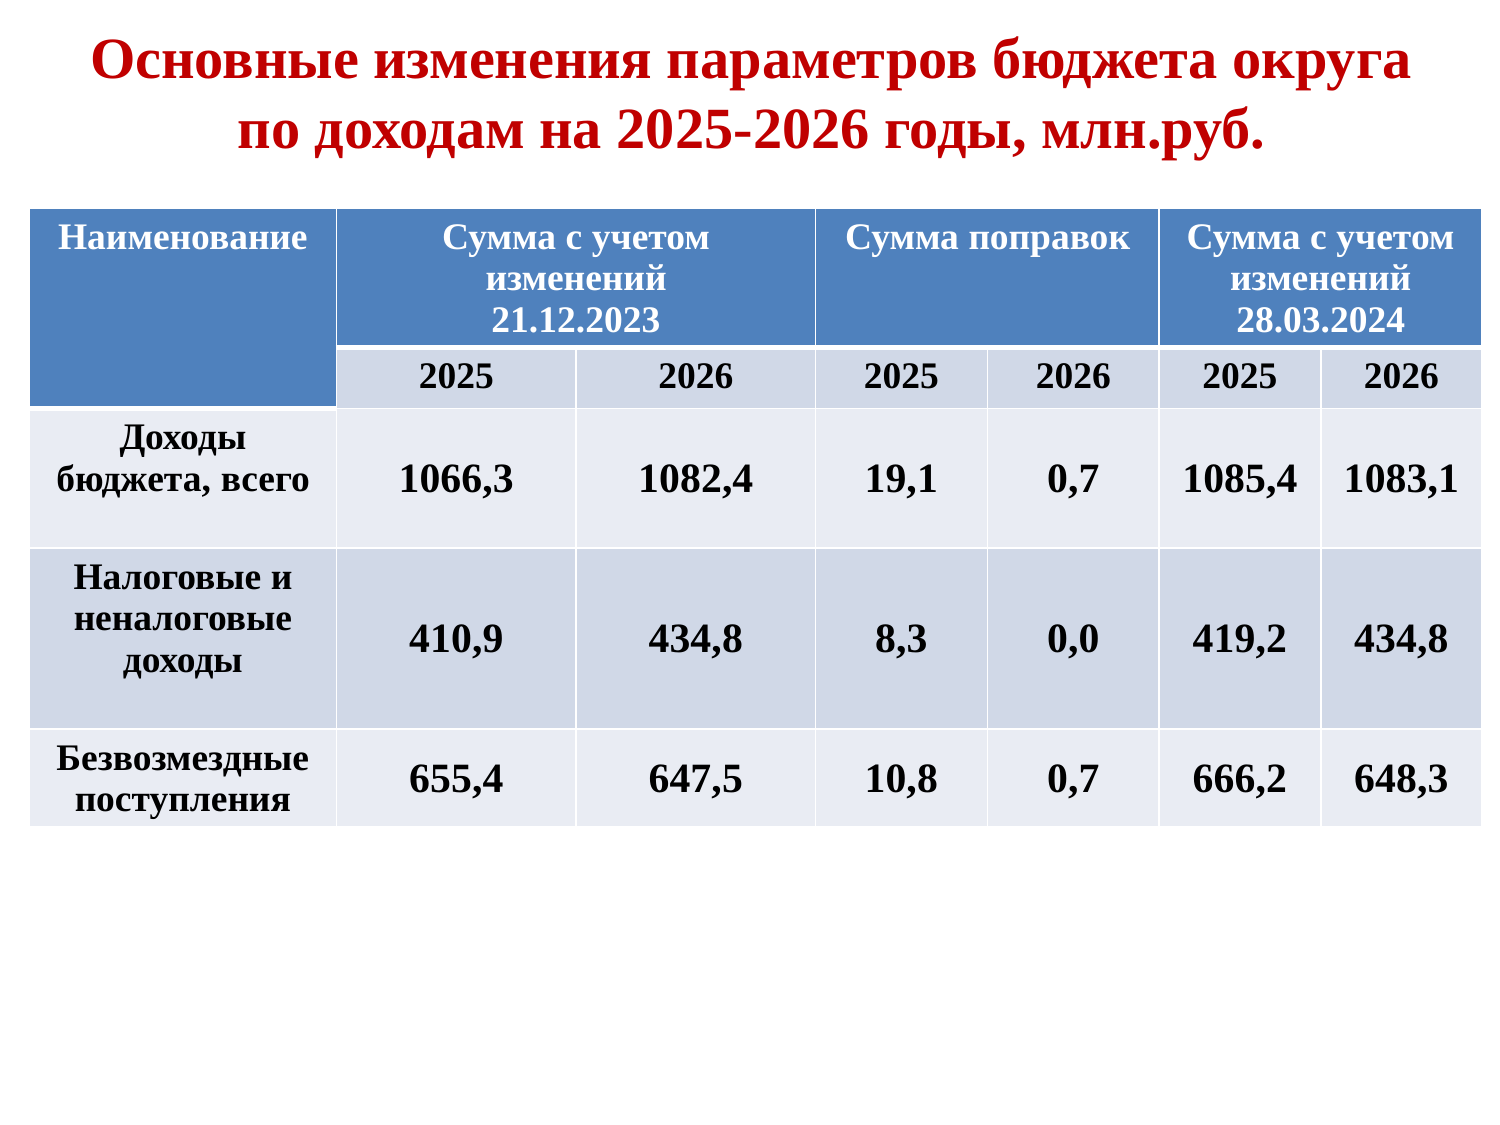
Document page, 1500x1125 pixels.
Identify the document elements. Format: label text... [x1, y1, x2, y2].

title Основные изменения параметров бюджета округа по доходам на 2025-2026 годы, млн.руб. [37, 24, 1466, 155]
table_cell 0,7 [988, 409, 1158, 547]
table_cell 1066,3 [337, 409, 575, 547]
table_cell 655,4 [337, 730, 575, 826]
table_cell 0,7 [988, 730, 1158, 826]
table_cell 410,9 [337, 549, 575, 728]
table_cell 0,0 [988, 549, 1158, 728]
table_cell 434,8 [577, 549, 815, 728]
table_cell 1082,4 [577, 409, 815, 547]
table_cell 419,2 [1160, 549, 1320, 728]
table_cell 10,8 [816, 730, 987, 826]
table_cell 647,5 [577, 730, 815, 826]
table_cell 19,1 [816, 409, 987, 547]
table_cell 1085,4 [1160, 409, 1320, 547]
table_cell 2026 [988, 350, 1158, 408]
table_cell Доходы бюджета, всего [30, 411, 336, 547]
table_cell 2025 [1160, 350, 1320, 408]
table_header Сумма с учетом изменений 21.12.2023 [337, 209, 815, 345]
table_header Наименование [30, 209, 336, 406]
table_cell 1083,1 [1322, 409, 1481, 547]
table_cell 2025 [337, 350, 575, 408]
table_cell 648,3 [1322, 730, 1481, 826]
table_cell 2026 [1322, 350, 1481, 408]
table_header Сумма с учетом изменений 28.03.2024 [1160, 209, 1481, 345]
table_cell 2026 [577, 350, 815, 408]
table_cell 2025 [816, 350, 987, 408]
table_cell 666,2 [1160, 730, 1320, 826]
table_cell 8,3 [816, 549, 987, 728]
table_header Сумма поправок [816, 209, 1158, 345]
table_cell Безвозмездные поступления [30, 730, 336, 826]
table_cell 434,8 [1322, 549, 1481, 728]
table_cell Налоговые и неналоговые доходы [30, 549, 336, 728]
